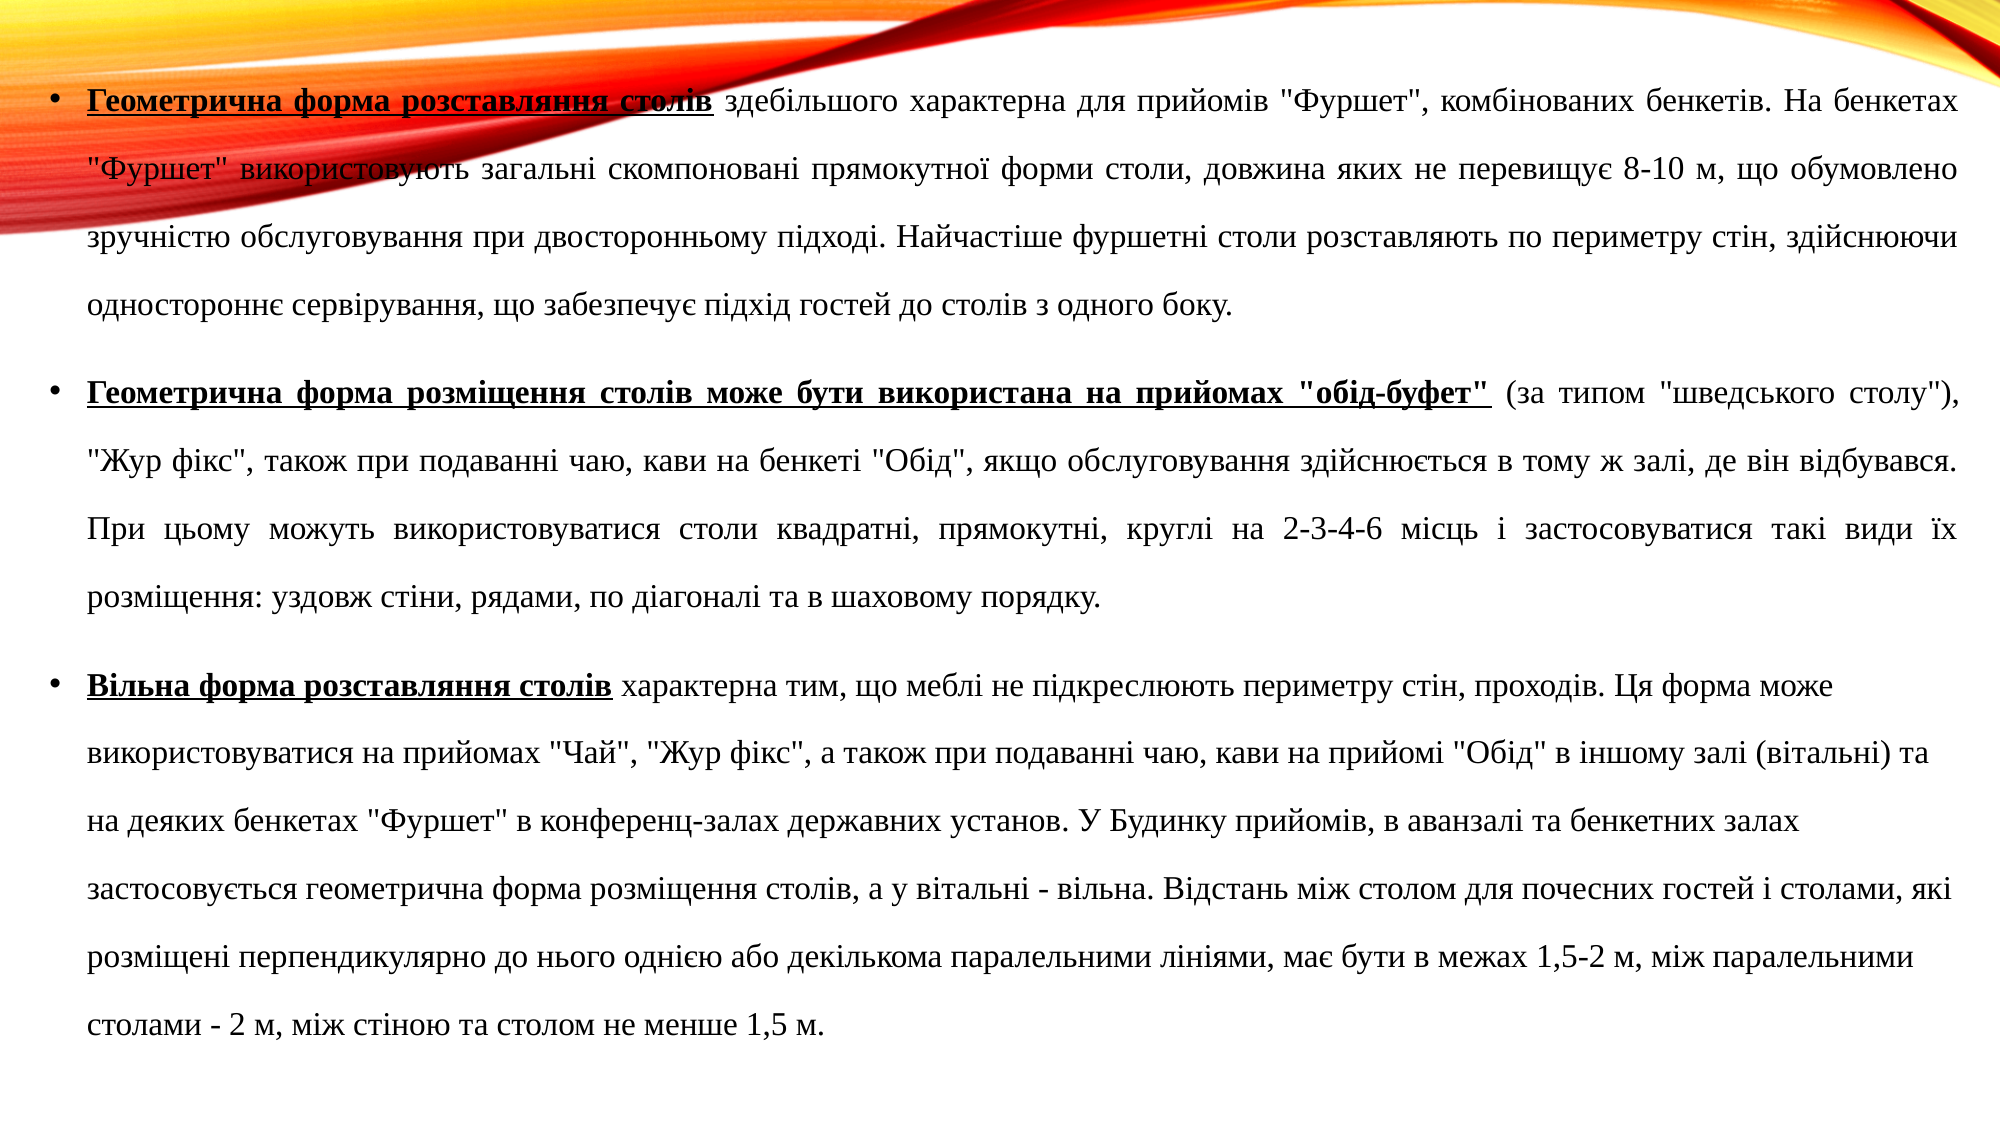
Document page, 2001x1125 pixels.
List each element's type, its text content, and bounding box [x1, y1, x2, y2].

picture [0, 0, 2000, 237]
list Геометрична форма розставляння столів здебільшого характерна для прийомів "Фуршет", комбінованих бенкетів. На бенкетах "Фуршет" використовують загальні скомпоновані прямокутної форми столи, довжина яких не перевищує 8-10 м, що обумовлено зручністю обслуговування при двосторонньому підході. Найчастіше фуршетні столи розставляють по периметру стін, здійснюючи одностороннє сервірування, що забезпечує підхід гостей до столів з одного боку. Геометрична форма розміщення столів може бути використана на прийомах "обід-буфет" (за типом "шведського столу"), "Жур фікс", також при подаванні чаю, кави на бенкеті "Обід", якщо обслуговування здійснюється в тому ж залі, де він відбувався. При цьому можуть використовуватися столи квадратні, прямокутні, круглі на 2-3-4-6 місць і застосовуватися такі види їх розміщення: уздовж стіни, рядами, по діагоналі та в шаховому порядку. Вільна форма розставляння столів характерна тим, що меблі не підкреслюють периметру стін, проходів. Ця форма може використовуватися на прийомах "Чай", "Жур фікс", а також при подаванні чаю, кави на прийомі "Обід" в іншому залі (вітальні) та на деяких бенкетах "Фуршет" в конференц-залах державних установ. У Будинку прийомів, в аванзалі та бенкетних залах застосовується геометрична форма розміщення столів, а у вітальні - вільна. Відстань між столом для почесних гостей і столами, які розміщені перпендикулярно до нього однією або декількома паралельними лініями, має бути в межах 1,5-2 м, між паралельними столами - 2 м, між стіною та столом не менше 1,5 м. [34, 42, 1976, 1104]
